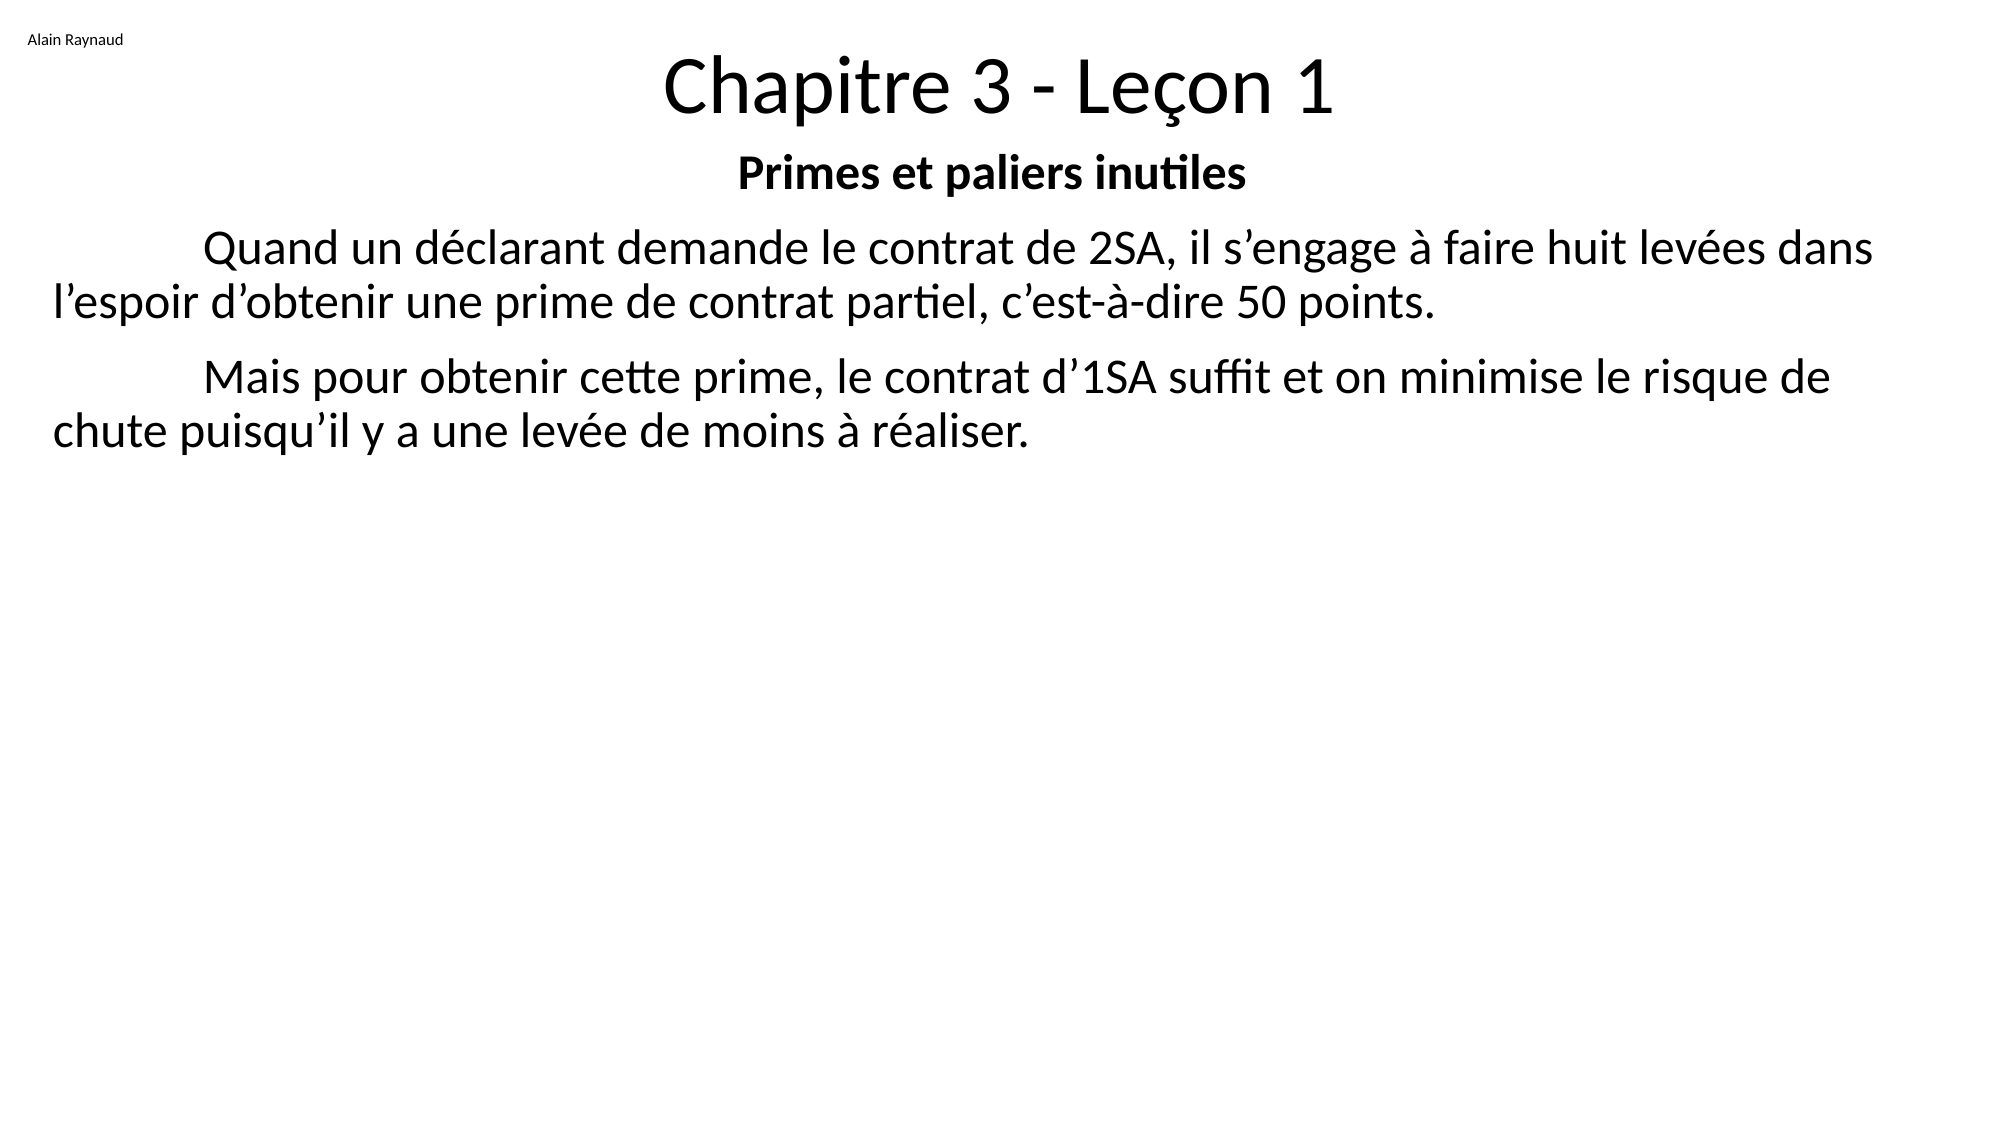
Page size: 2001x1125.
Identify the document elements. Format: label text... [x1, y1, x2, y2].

subtitle Primes et paliers inutiles Quand un déclarant demande le contrat de 2SA, il s’engage à faire huit levées dans l’espoir d’obtenir une prime de contrat partiel, c’est-à-dire 50 points. Mais pour obtenir cette prime, le contrat d’1SA suffit et on minimise le risque de chute puisqu’il y a une levée de moins à réaliser. [37, 139, 1948, 1088]
title Chapitre 3 - Leçon 1 [249, 38, 1750, 139]
text_box Alain Raynaud [12, 21, 147, 57]
